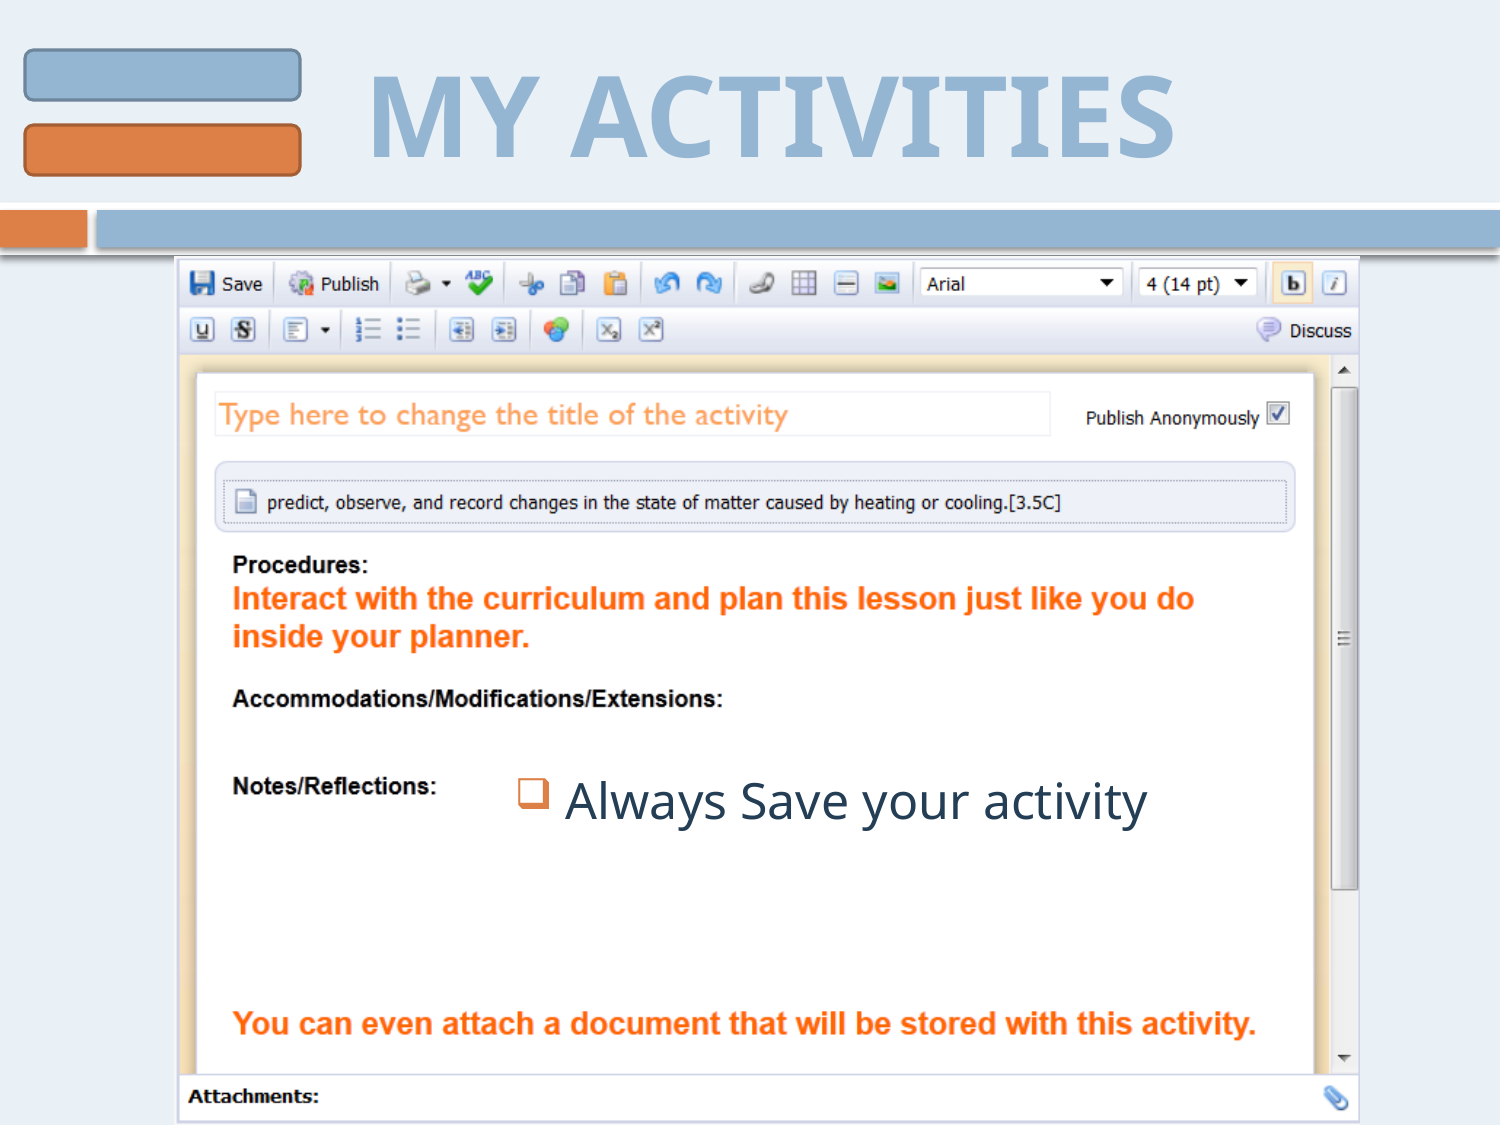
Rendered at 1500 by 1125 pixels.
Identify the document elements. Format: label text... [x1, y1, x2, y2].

text_box [23, 48, 302, 102]
text_box [23, 123, 302, 177]
text_box MY ACTIVITIES [350, 12, 1500, 213]
picture [174, 256, 1360, 1125]
